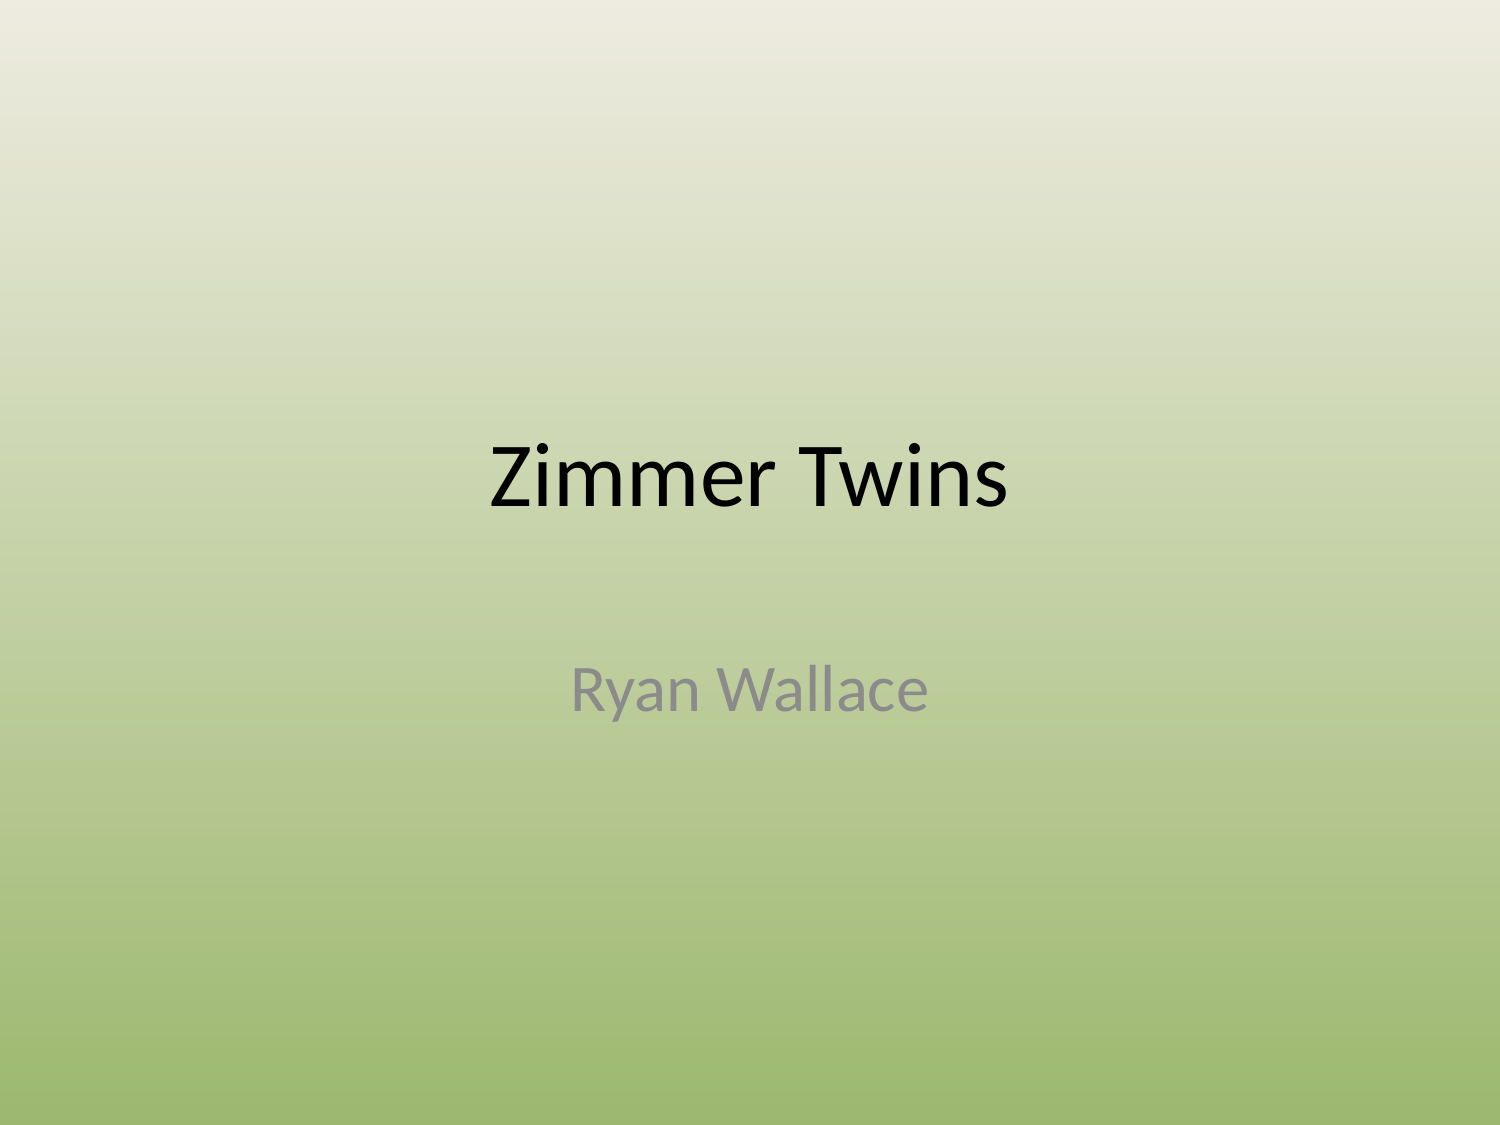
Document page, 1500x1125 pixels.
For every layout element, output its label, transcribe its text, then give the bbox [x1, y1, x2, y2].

title Zimmer Twins [112, 349, 1388, 591]
subtitle Ryan Wallace [225, 637, 1275, 925]
